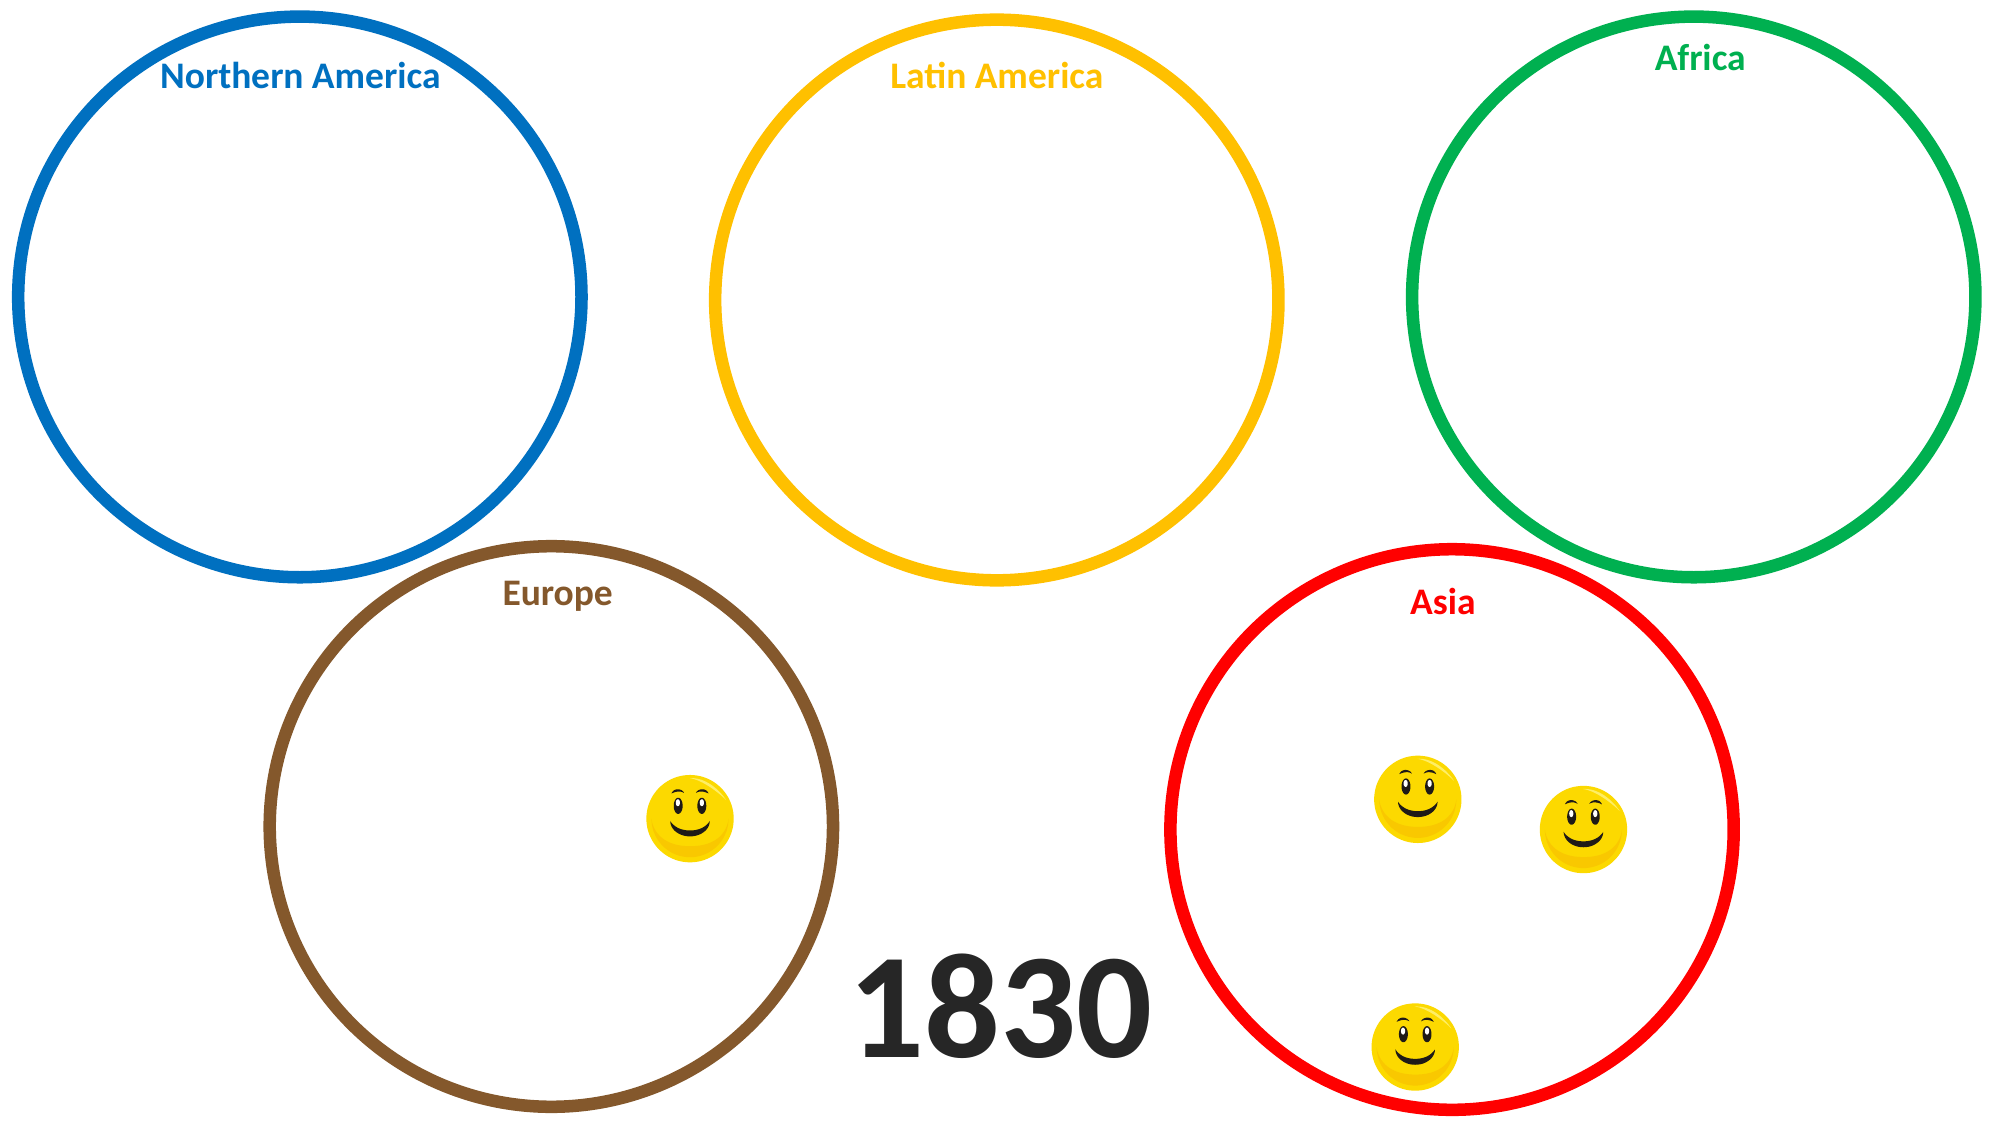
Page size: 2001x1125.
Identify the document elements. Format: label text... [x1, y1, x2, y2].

text_box Asia [1395, 569, 1493, 630]
text_box Latin America [875, 43, 1122, 104]
text_box 1830 [820, 900, 1181, 1095]
text_box [881, 18, 1112, 43]
text_box [178, 15, 422, 43]
picture [1539, 785, 1628, 874]
text_box Europe [488, 560, 647, 621]
text_box [714, 46, 1280, 582]
text_box Africa [1640, 25, 1788, 86]
picture [1374, 755, 1462, 843]
text_box [1411, 15, 1977, 579]
text_box [268, 545, 835, 1108]
text_box [1169, 548, 1735, 1111]
picture [1371, 1003, 1459, 1091]
text_box Northern America [145, 43, 497, 104]
text_box [17, 61, 583, 579]
picture [646, 774, 734, 863]
